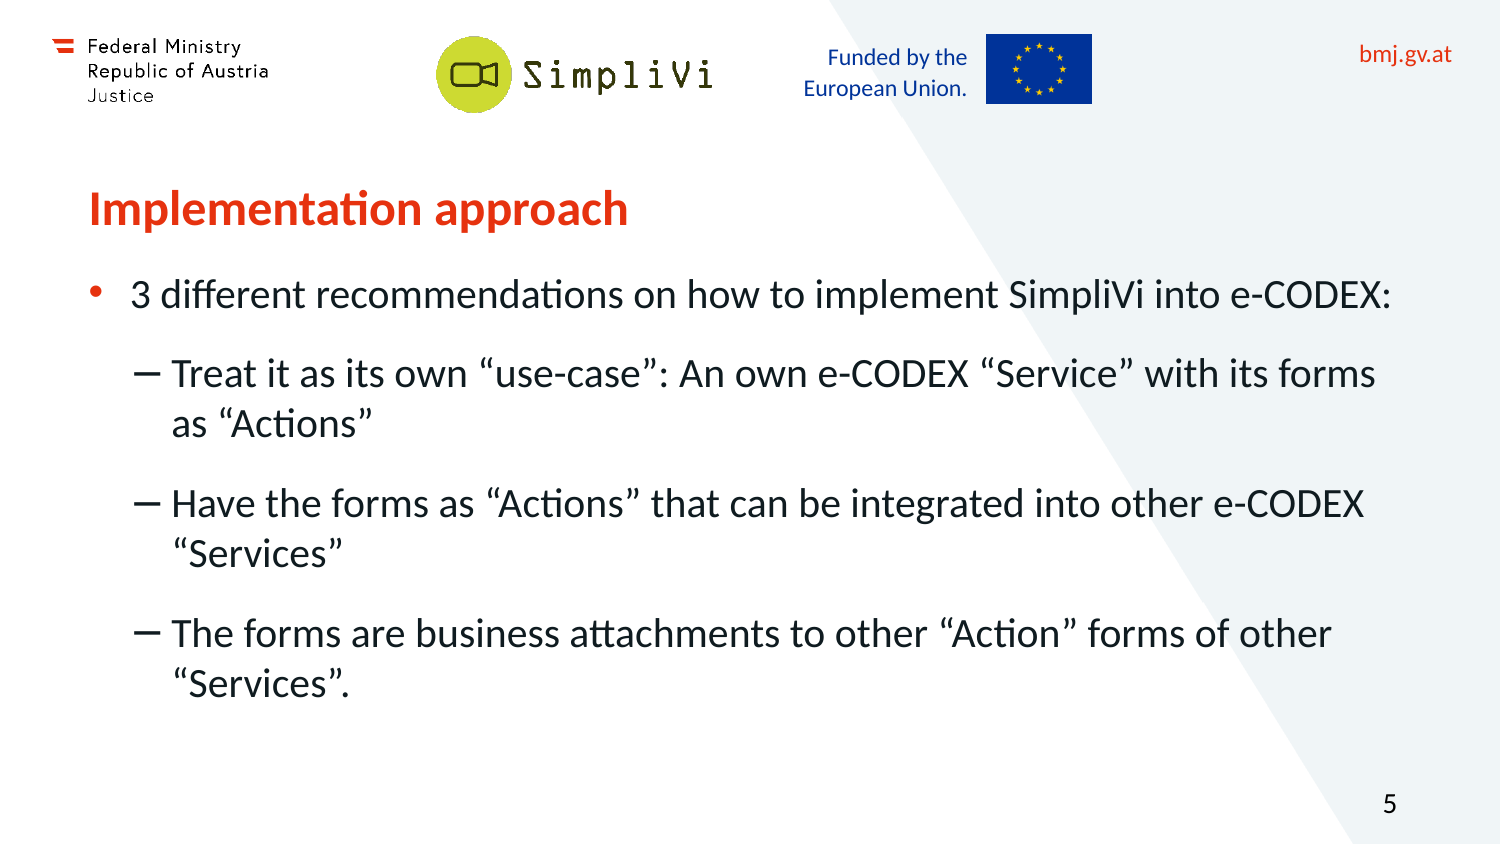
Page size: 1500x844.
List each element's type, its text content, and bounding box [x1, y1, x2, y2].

slide_number 5 [1263, 785, 1398, 819]
list 3 different recommendations on how to implement SimpliVi into e-CODEX: Treat it as its own “use-case”: An own e-CODEX “Service” with its forms as “Actions” Have the forms as “Actions” that can be integrated into other e-CODEX “Services” The forms are business attachments to other “Action” forms of other “Services”. [88, 266, 1398, 756]
picture [0, 0, 1500, 844]
title Implementation approach [88, 173, 1398, 266]
